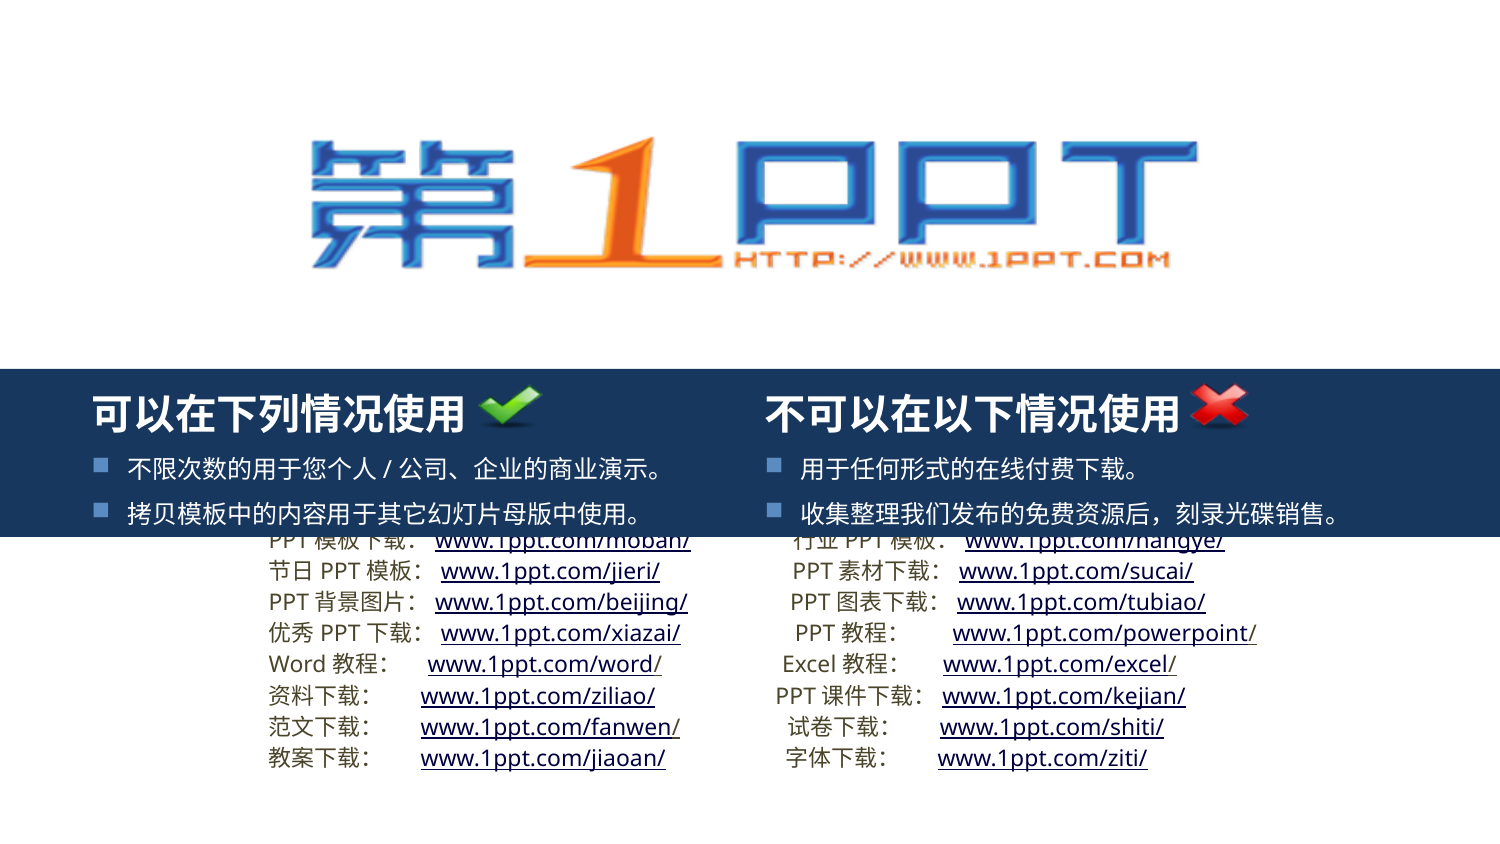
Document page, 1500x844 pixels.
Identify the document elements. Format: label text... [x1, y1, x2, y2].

text_box [0, 368, 477, 537]
text_box 可以在下列情况使用 不限次数的用于您个人/公司、企业的商业演示。 拷贝模板中的内容用于其它幻灯片母版中使用。 [76, 381, 750, 581]
picture [1186, 380, 1252, 430]
picture [134, 38, 1400, 369]
text_box PPT模板下载：www.1ppt.com/moban/ 行业PPT模板：www.1ppt.com/hangye/ 节日PPT模板：www.1ppt.com/jieri/ PPT素材下载：www.1ppt.com/sucai/ PPT背景图片：www.1ppt.com/beijing/ PPT图表下载：www.1ppt.com/tubiao/ 优秀PPT下载：www.1ppt.com/xiazai/ PPT教程： www.1ppt.com/powerpoint/ Word教程： www.1ppt.com/word/ Excel教程： www.1ppt.com/excel/ 资料下载： www.1ppt.com/ziliao/ PPT课件下载：www.1ppt.com/kejian/ 范文下载： www.1ppt.com/fanwen/ 试卷下载： www.1ppt.com/shiti/ 教案下载： www.1ppt.com/jiaoan/ 字体下载： www.1ppt.com/ziti/ [252, 572, 1315, 756]
text_box 不可以在以下情况使用 用于任何形式的在线付费下载。 收集整理我们发布的免费资源后，刻录光碟销售。 [750, 381, 1424, 572]
text_box [1252, 368, 1500, 537]
picture [477, 380, 544, 430]
